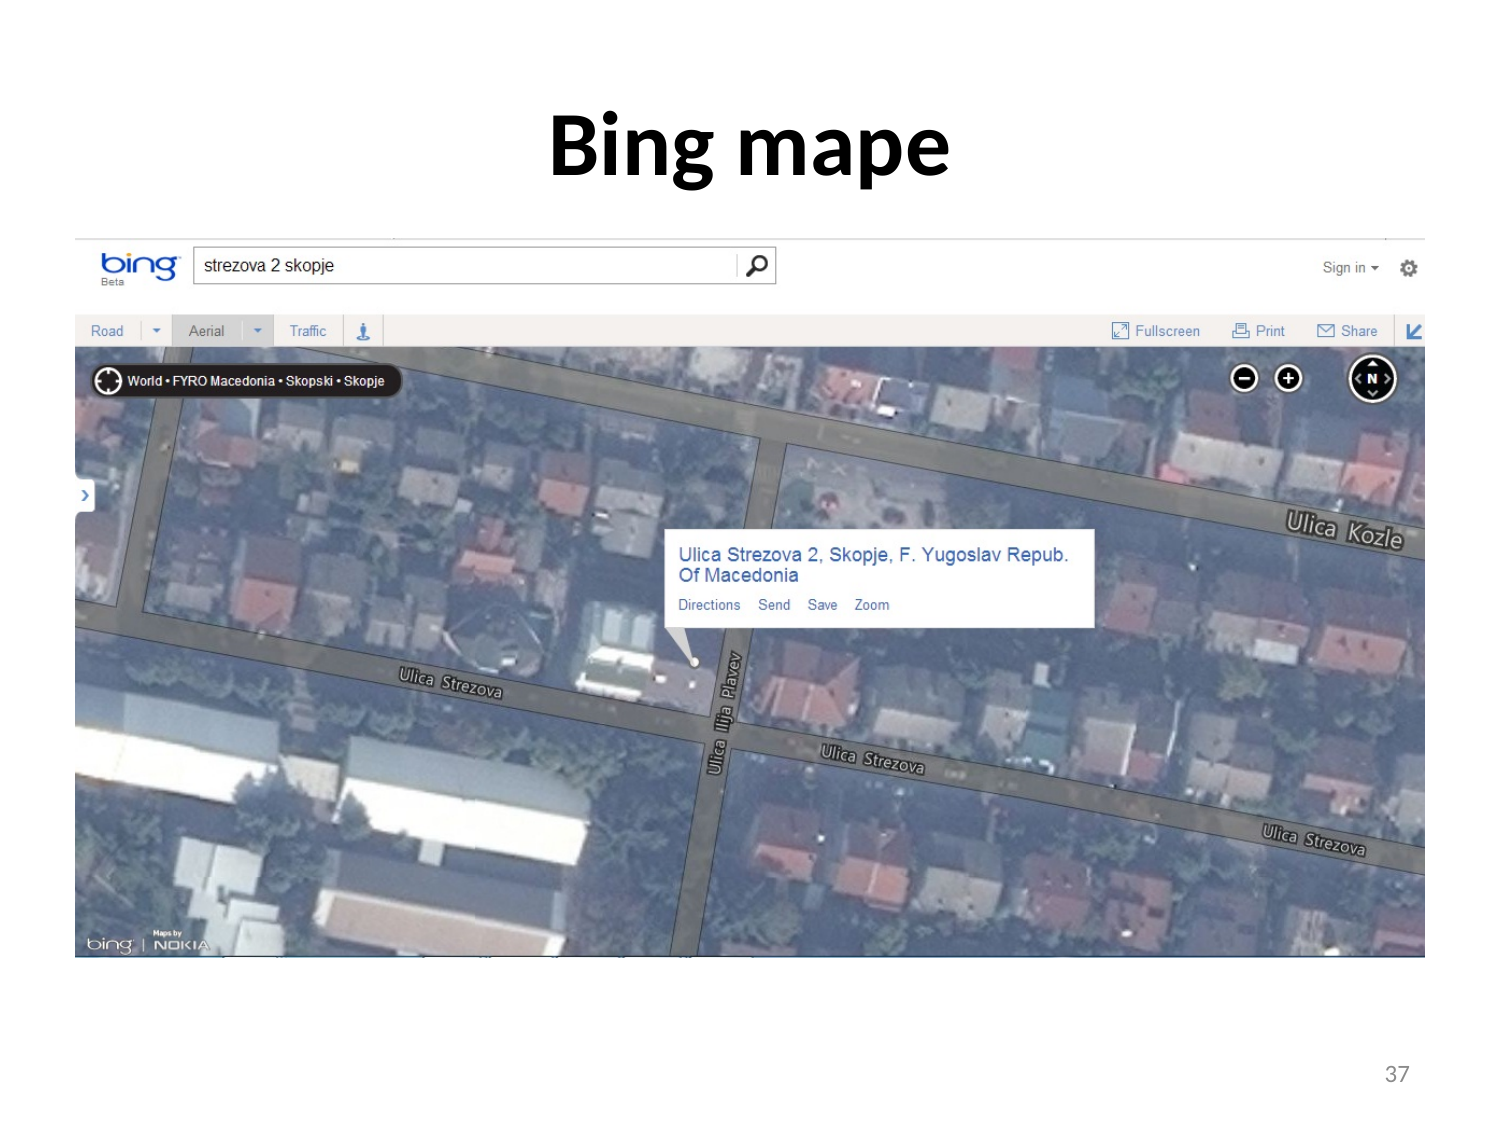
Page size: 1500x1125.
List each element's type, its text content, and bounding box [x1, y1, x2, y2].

title Bing mape [74, 44, 1426, 233]
slide_number 37 [1074, 1042, 1425, 1103]
picture [74, 238, 1426, 958]
